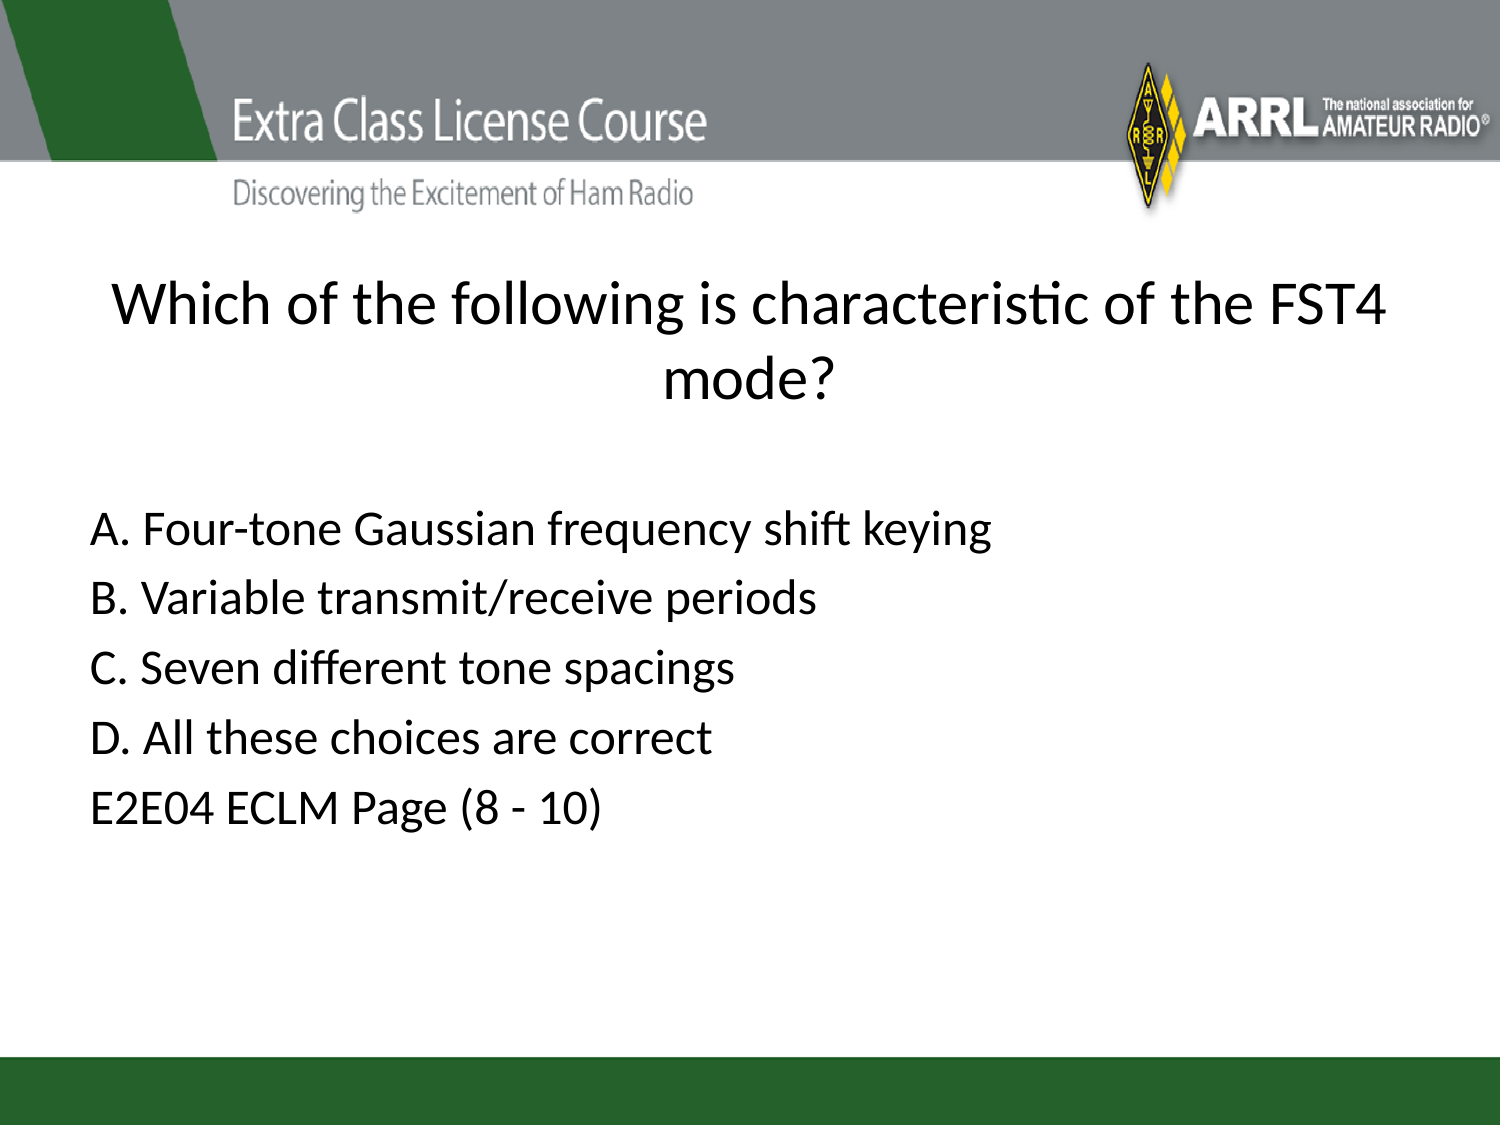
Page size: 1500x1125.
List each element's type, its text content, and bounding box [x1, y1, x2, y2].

title Which of the following is characteristic of the FST4 mode? [75, 254, 1425, 435]
list A. Four-tone Gaussian frequency shift keying B. Variable transmit/receive periods C. Seven different tone spacings D. All these choices are correct E2E04 ECLM Page (8 - 10) [75, 487, 1425, 1005]
picture [0, 0, 1500, 1125]
